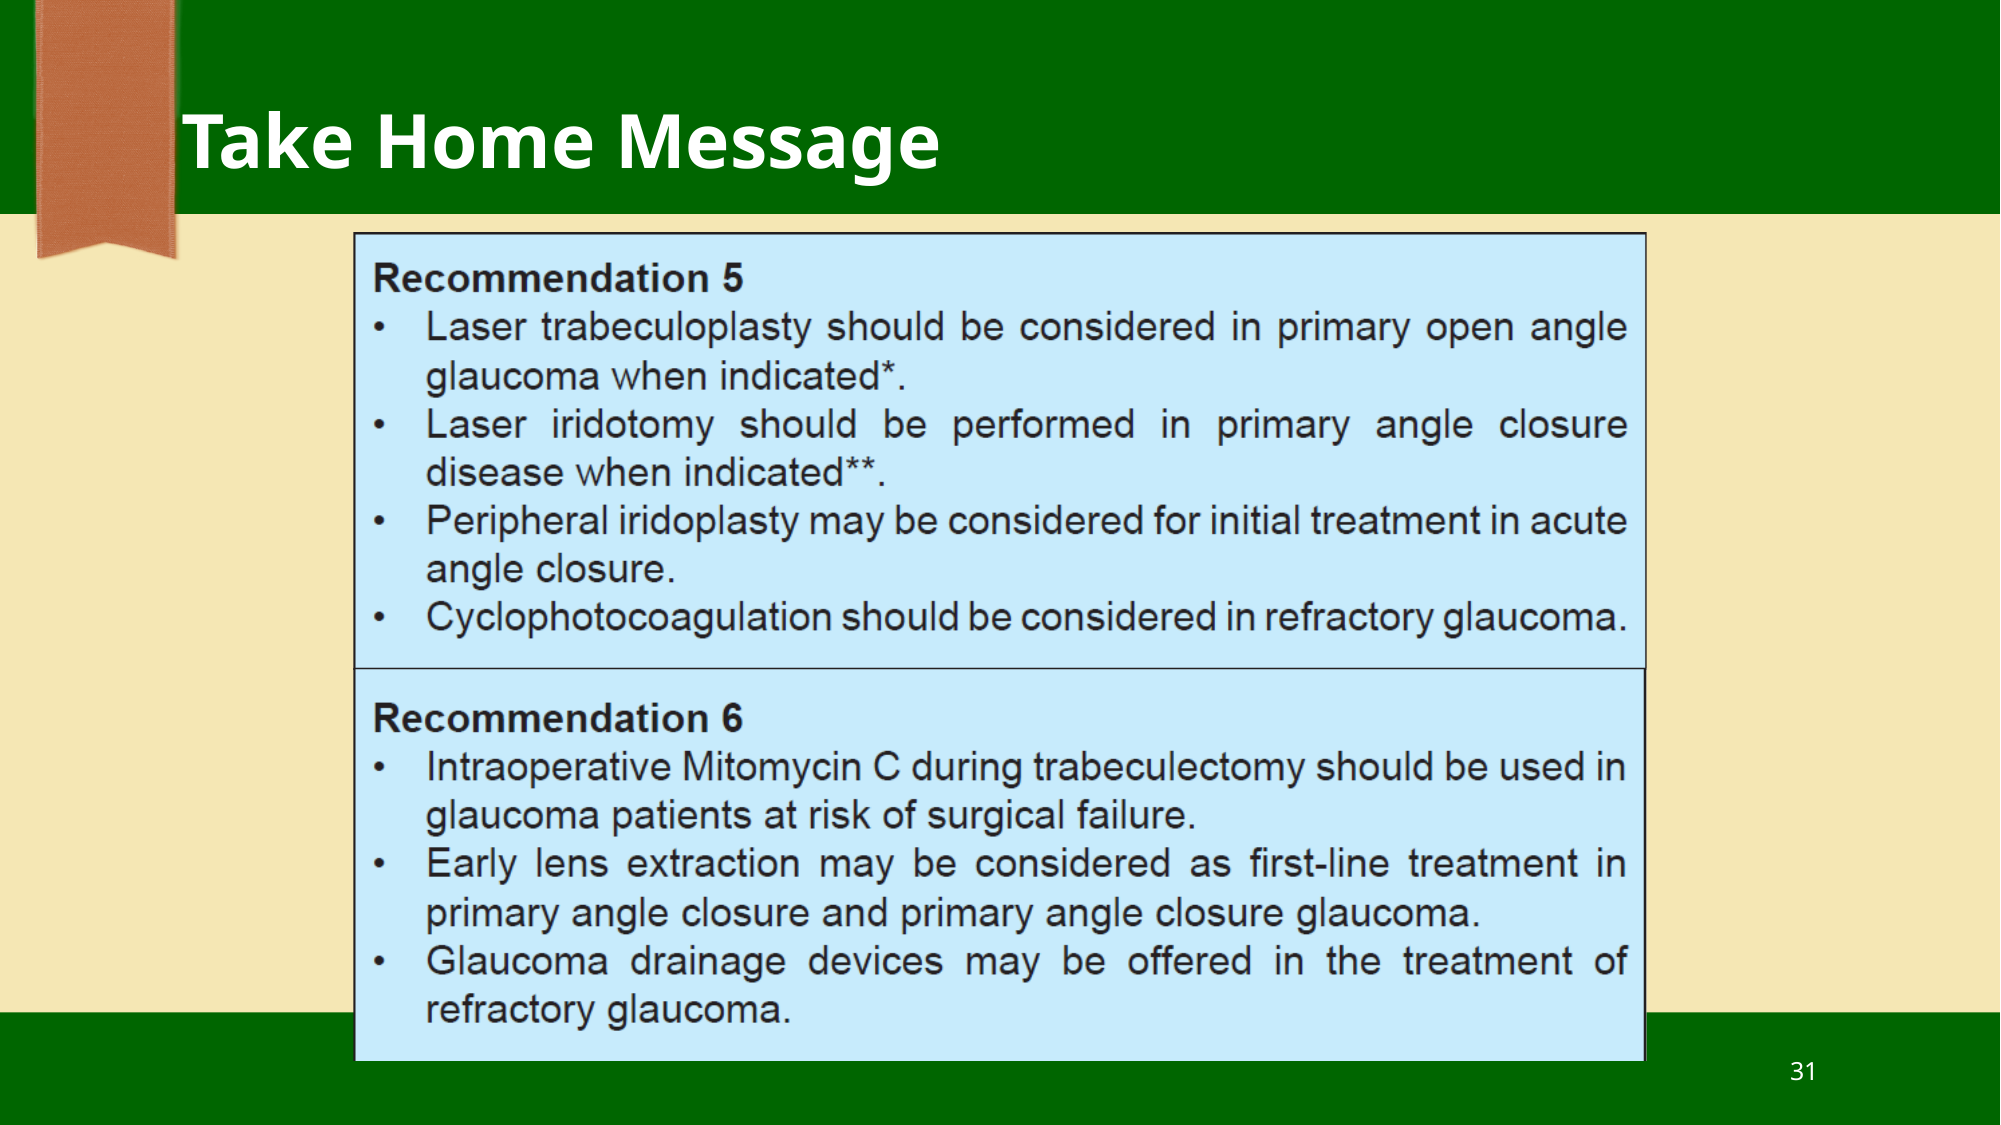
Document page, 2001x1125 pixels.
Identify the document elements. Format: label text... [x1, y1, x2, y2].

slide_number 31 [1518, 1042, 1819, 1103]
title Take Home Message [181, 12, 1819, 193]
picture [353, 232, 1647, 1061]
